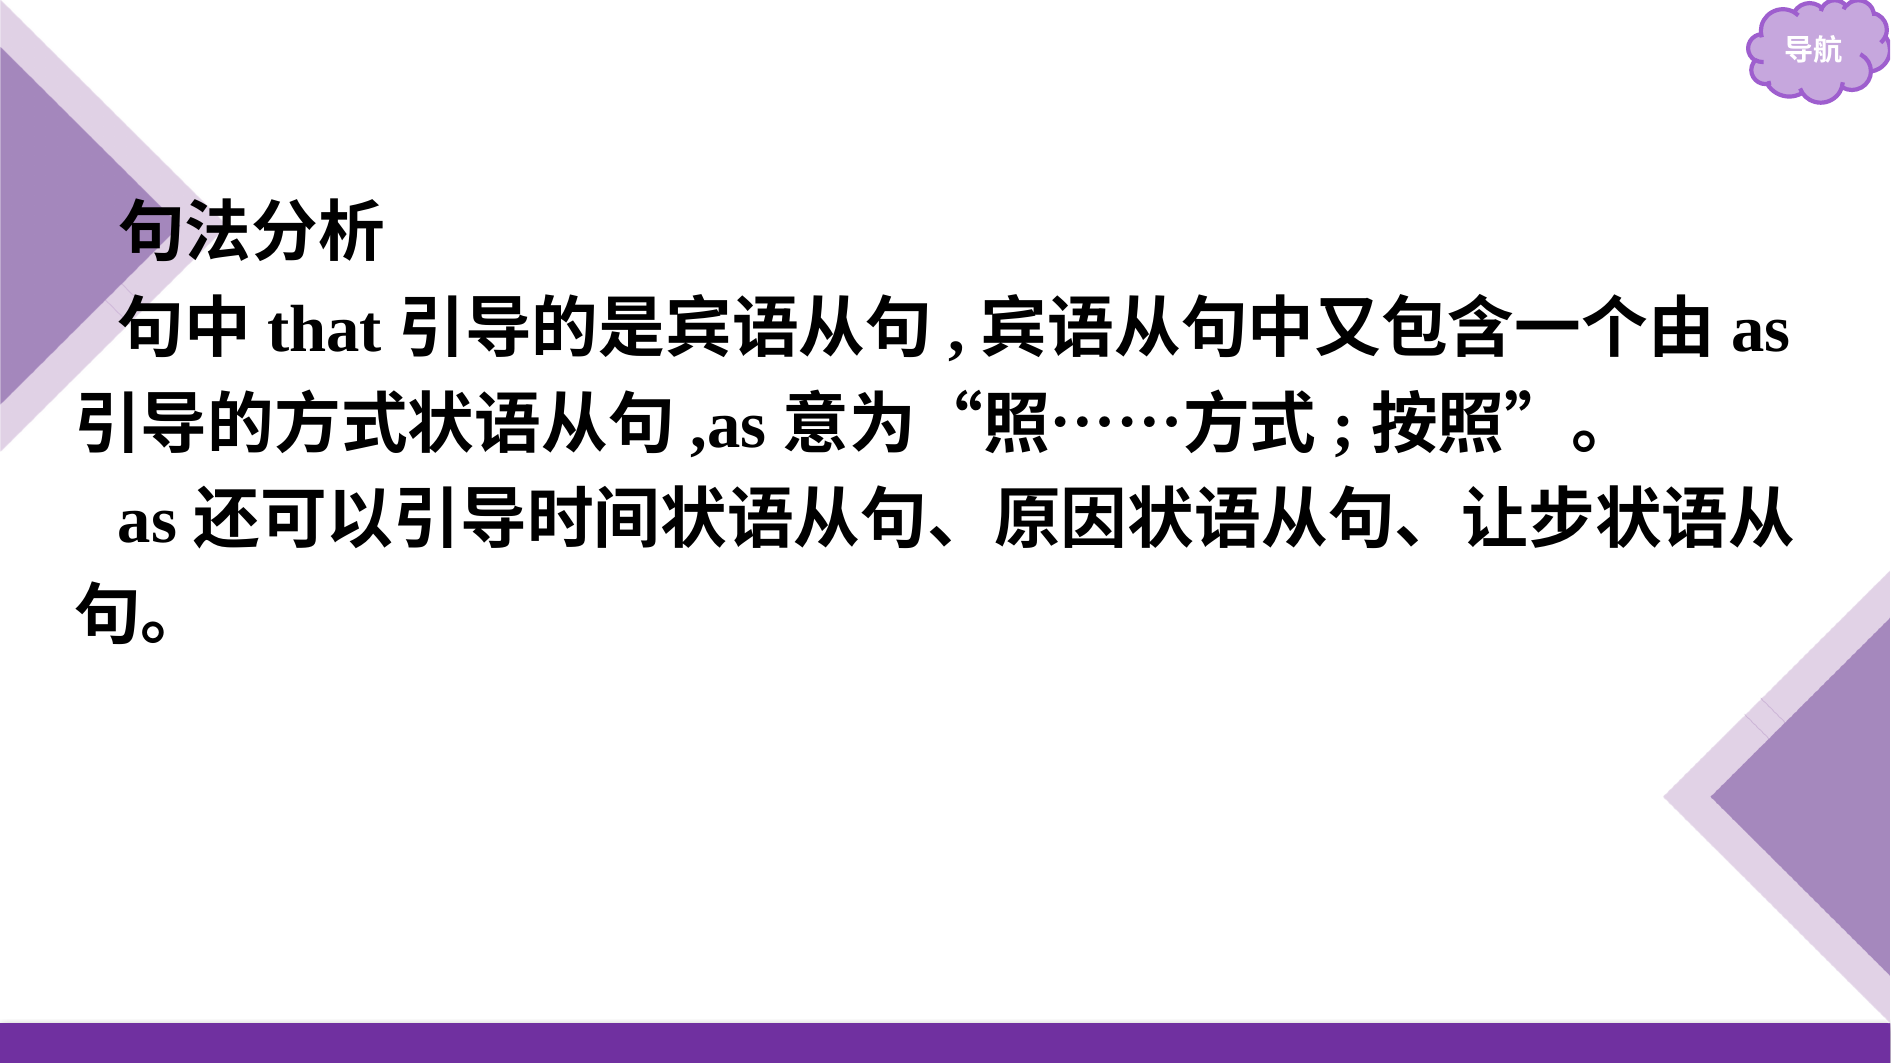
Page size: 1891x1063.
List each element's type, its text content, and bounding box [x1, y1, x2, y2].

picture [1, 0, 230, 451]
picture [1660, 570, 1890, 1024]
text_box 句法分析 句中that引导的是宾语从句,宾语从句中又包含一个由as引导的方式状语从句,as意为“照……方式;按照”。 as还可以引导时间状语从句、原因状语从句、让步状语从句。 [59, 165, 1833, 660]
